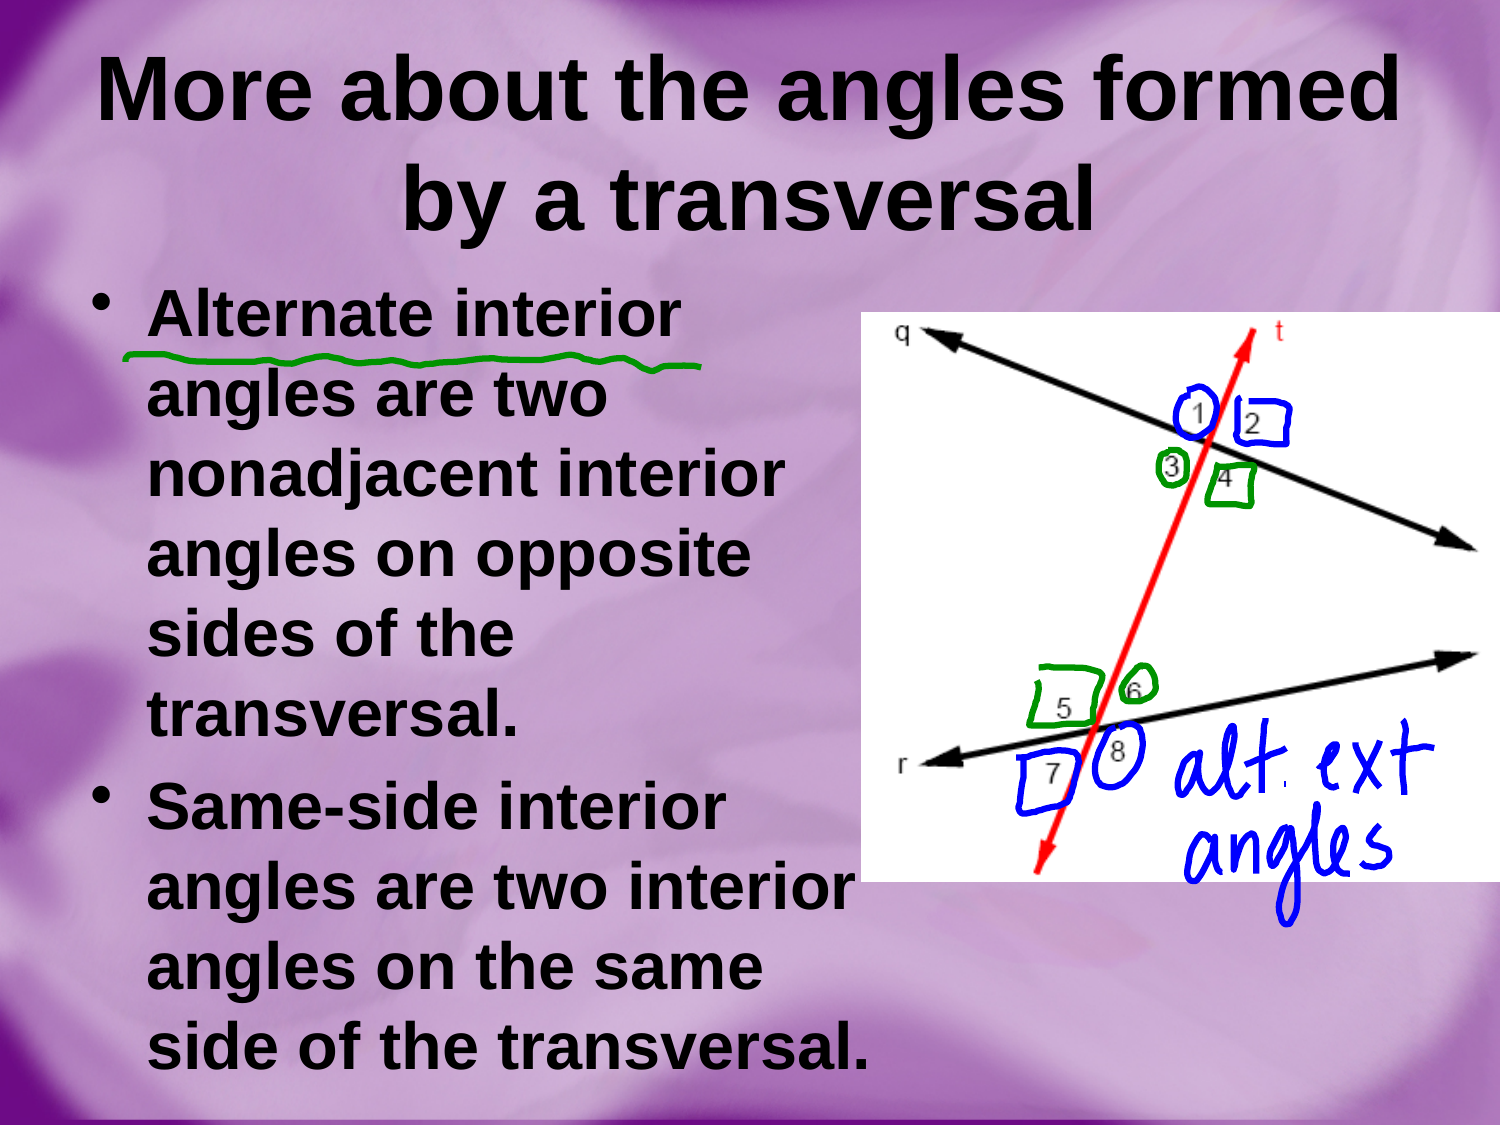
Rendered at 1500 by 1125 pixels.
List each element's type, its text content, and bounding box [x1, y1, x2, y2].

text_box [1278, 891, 1299, 925]
title More about the angles formed by a transversal [74, 44, 1426, 233]
list Alternate interior angles are two nonadjacent interior angles on opposite sides of the transversal. Same-side interior angles are two interior angles on the same side of the transversal. [74, 262, 888, 1013]
picture [0, 0, 1500, 1125]
text_box [124, 353, 702, 372]
